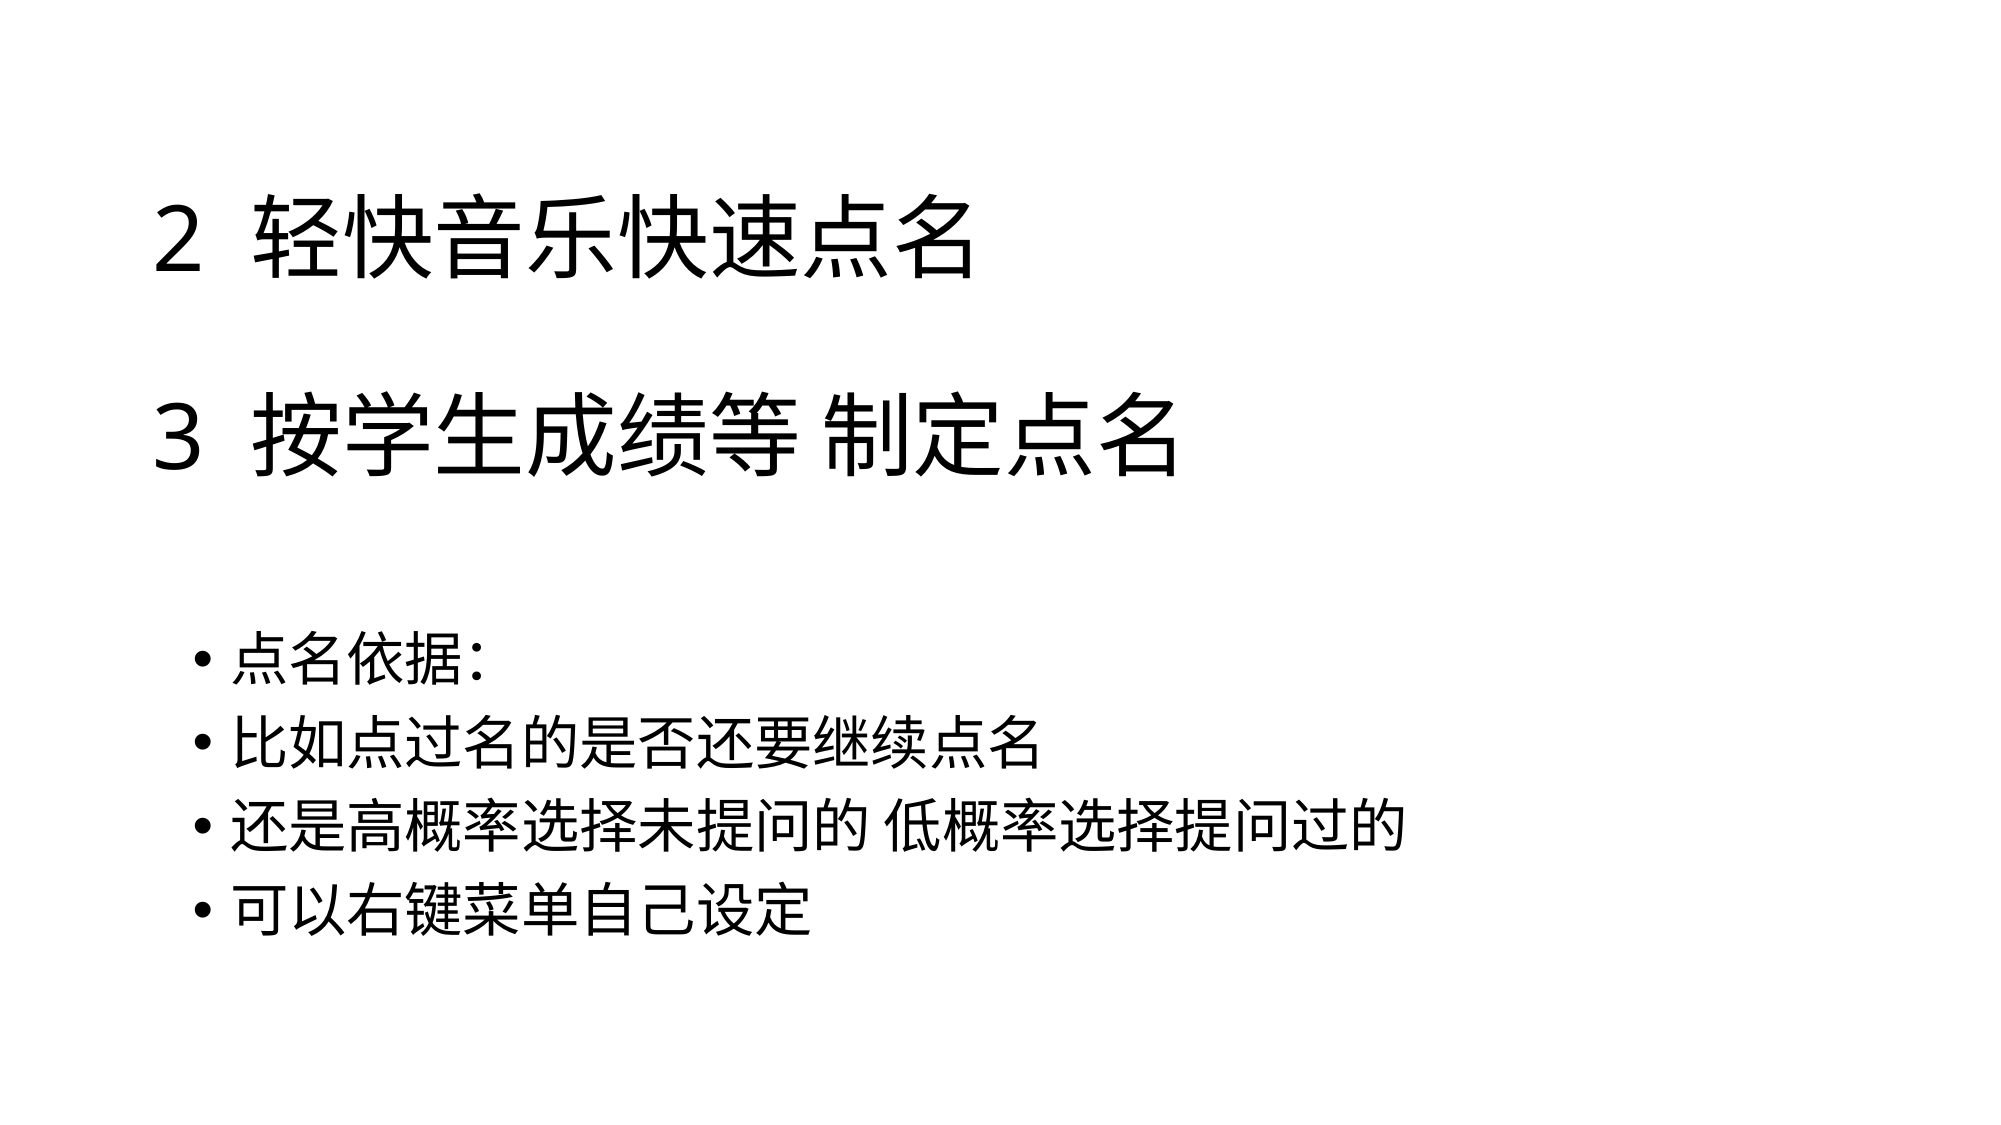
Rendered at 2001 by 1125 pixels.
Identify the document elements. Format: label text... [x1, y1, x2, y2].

title 2 轻快音乐快速点名 3 按学生成绩等 制定点名 [137, 59, 1863, 623]
list 点名依据： 比如点过名的是否还要继续点名 还是高概率选择未提问的 低概率选择提问过的 可以右键菜单自己设定 [177, 622, 1738, 1125]
